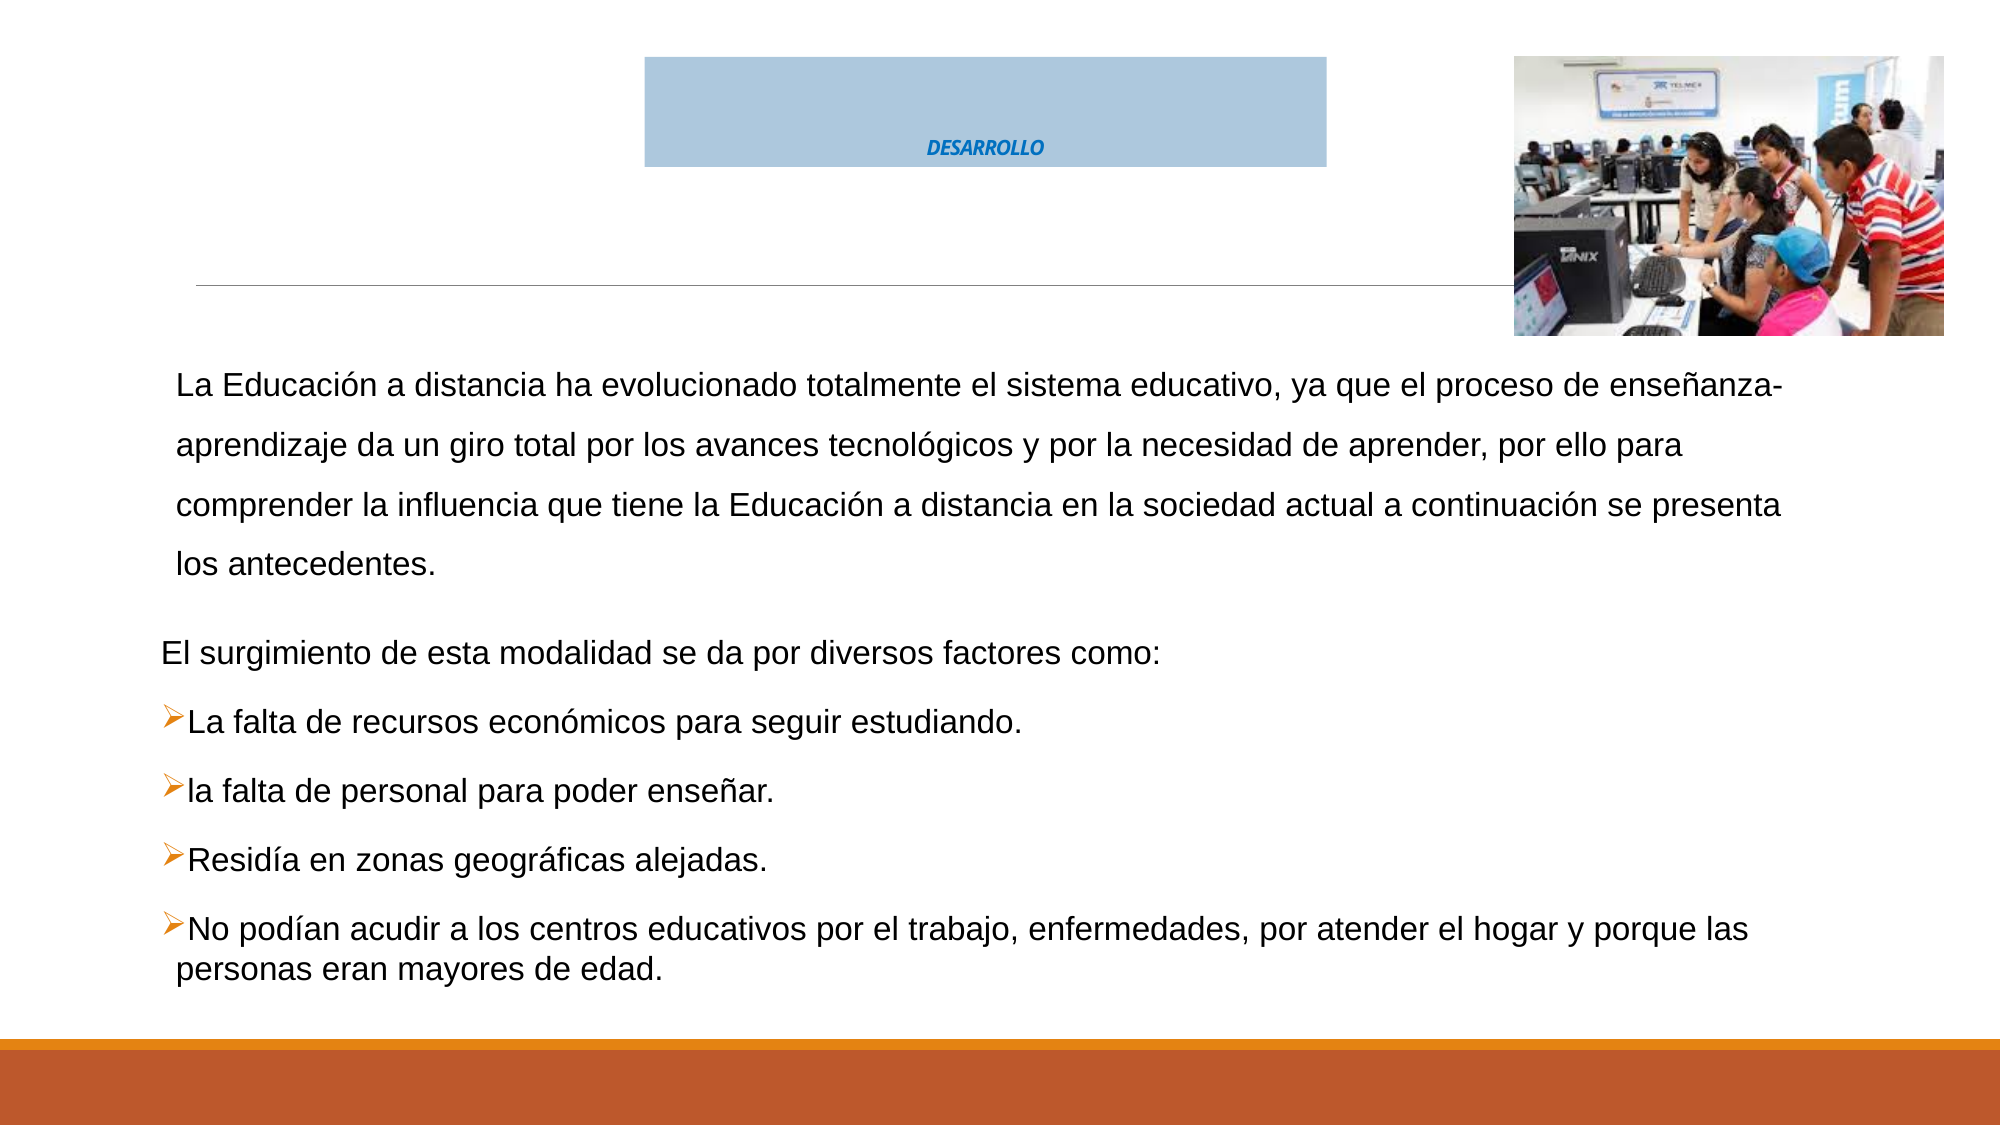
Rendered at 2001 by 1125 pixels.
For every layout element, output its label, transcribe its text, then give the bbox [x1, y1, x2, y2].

list La Educación a distancia ha evolucionado totalmente el sistema educativo, ya que el proceso de enseñanza-aprendizaje da un giro total por los avances tecnológicos y por la necesidad de aprender, por ello para comprender la influencia que tiene la Educación a distancia en la sociedad actual a continuación se presenta los antecedentes. El surgimiento de esta modalidad se da por diversos factores como: La falta de recursos económicos para seguir estudiando. la falta de personal para poder enseñar. Residía en zonas geográficas alejadas. No podían acudir a los centros educativos por el trabajo, enfermedades, por atender el hogar y porque las personas eran mayores de edad. [160, 335, 1811, 996]
text_box DESARROLLO [644, 56, 1327, 167]
picture [1513, 56, 1945, 337]
